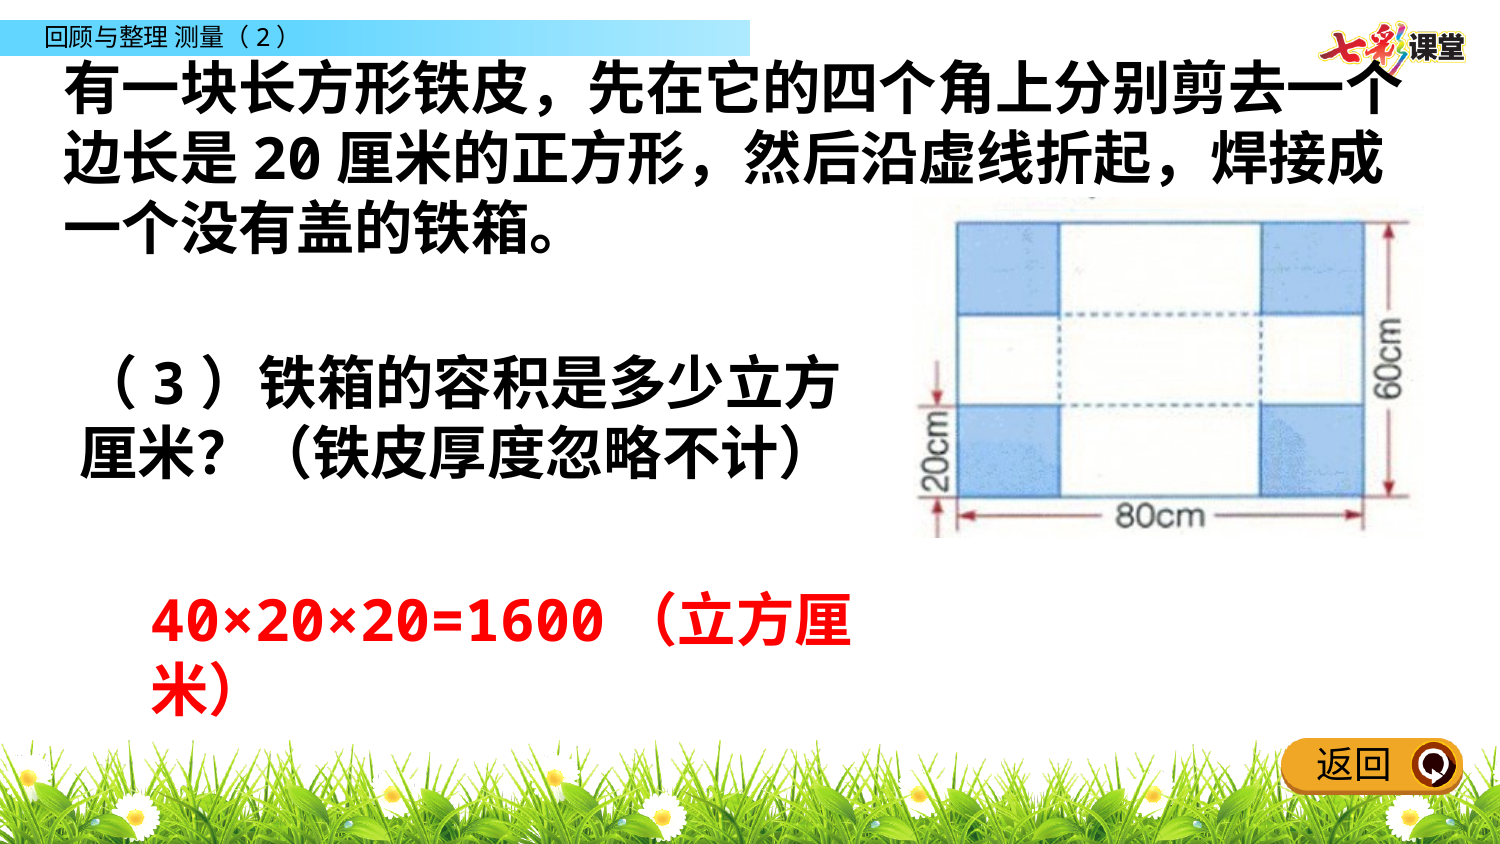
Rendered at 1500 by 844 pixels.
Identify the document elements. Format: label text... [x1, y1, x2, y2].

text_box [1281, 733, 1464, 795]
picture [1316, 20, 1468, 80]
picture [0, 740, 1500, 844]
picture [913, 197, 1424, 539]
text_box 有一块长方形铁皮，先在它的四个角上分别剪去一个边长是20厘米的正方形，然后沿虚线折起，焊接成一个没有盖的铁箱。 [48, 43, 1447, 252]
text_box （3）铁箱的容积是多少立方厘米？（铁皮厚度忽略不计） [64, 339, 892, 418]
text_box 40×20×20=1600（立方厘米） [135, 575, 950, 654]
